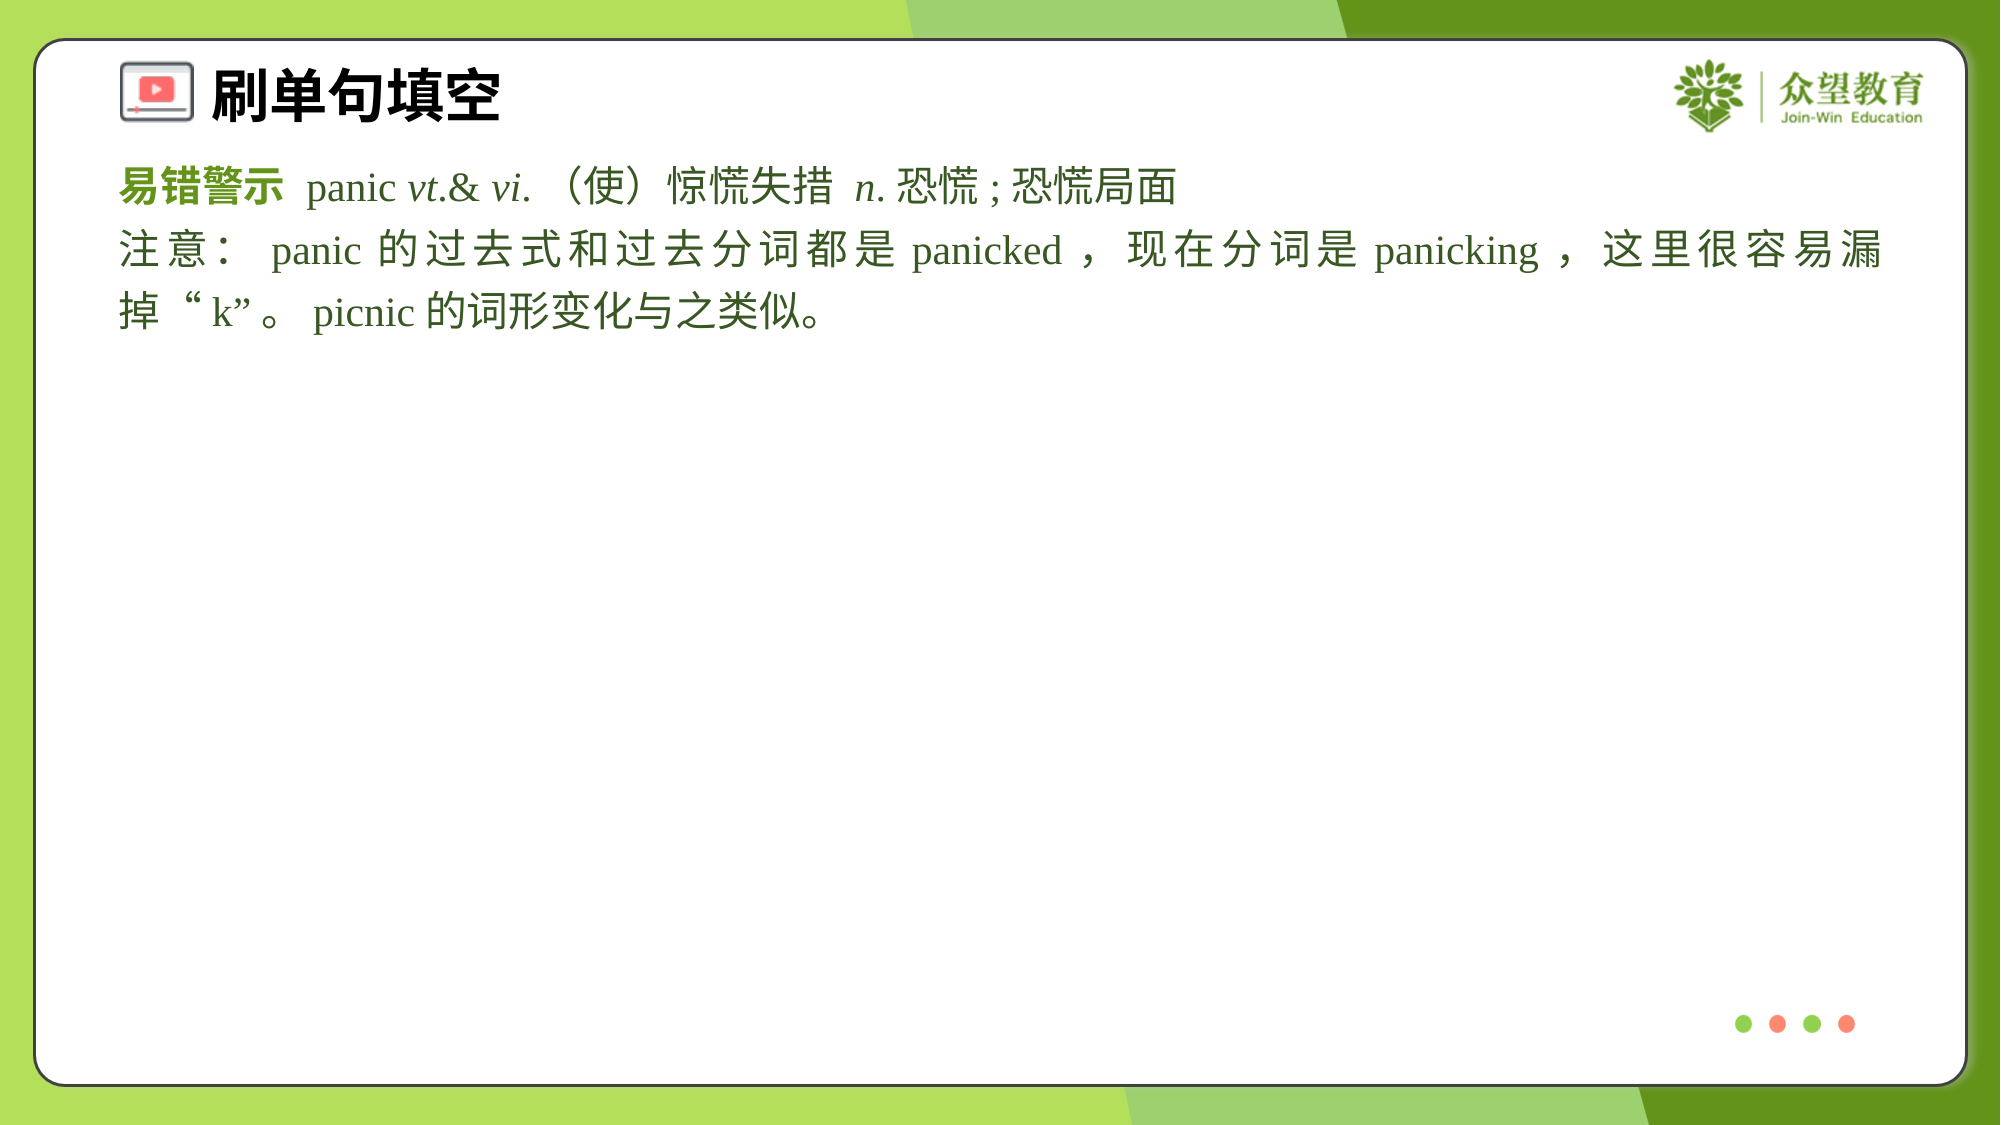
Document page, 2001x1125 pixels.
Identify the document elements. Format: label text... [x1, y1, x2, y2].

picture [0, 0, 2000, 1125]
text_box 易错警示 panic vt.& vi.（使）惊慌失措 n.恐慌;恐慌局面 注意：panic的过去式和过去分词都是panicked，现在分词是panicking，这里很容易漏掉“k”。picnic的词形变化与之类似。 [118, 147, 1883, 331]
